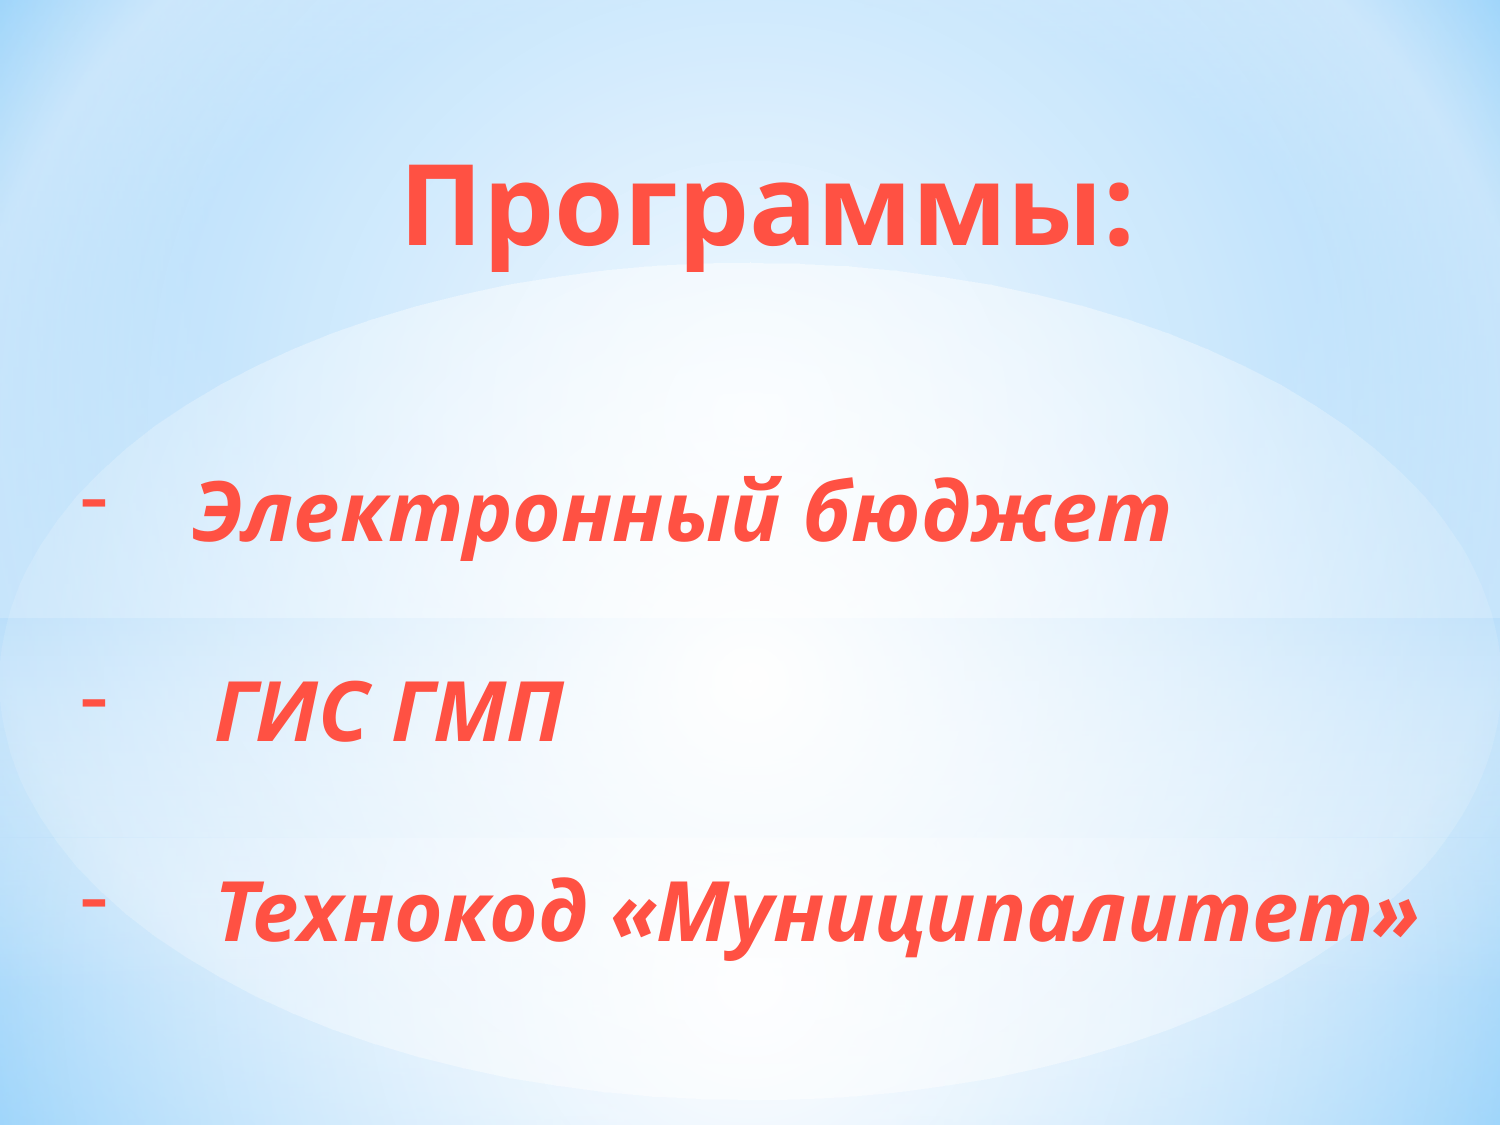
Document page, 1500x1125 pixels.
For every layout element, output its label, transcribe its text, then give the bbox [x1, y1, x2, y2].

text_box Программы: Электронный бюджет ГИС ГМП Технокод «Муниципалитет» [64, 125, 1471, 1101]
